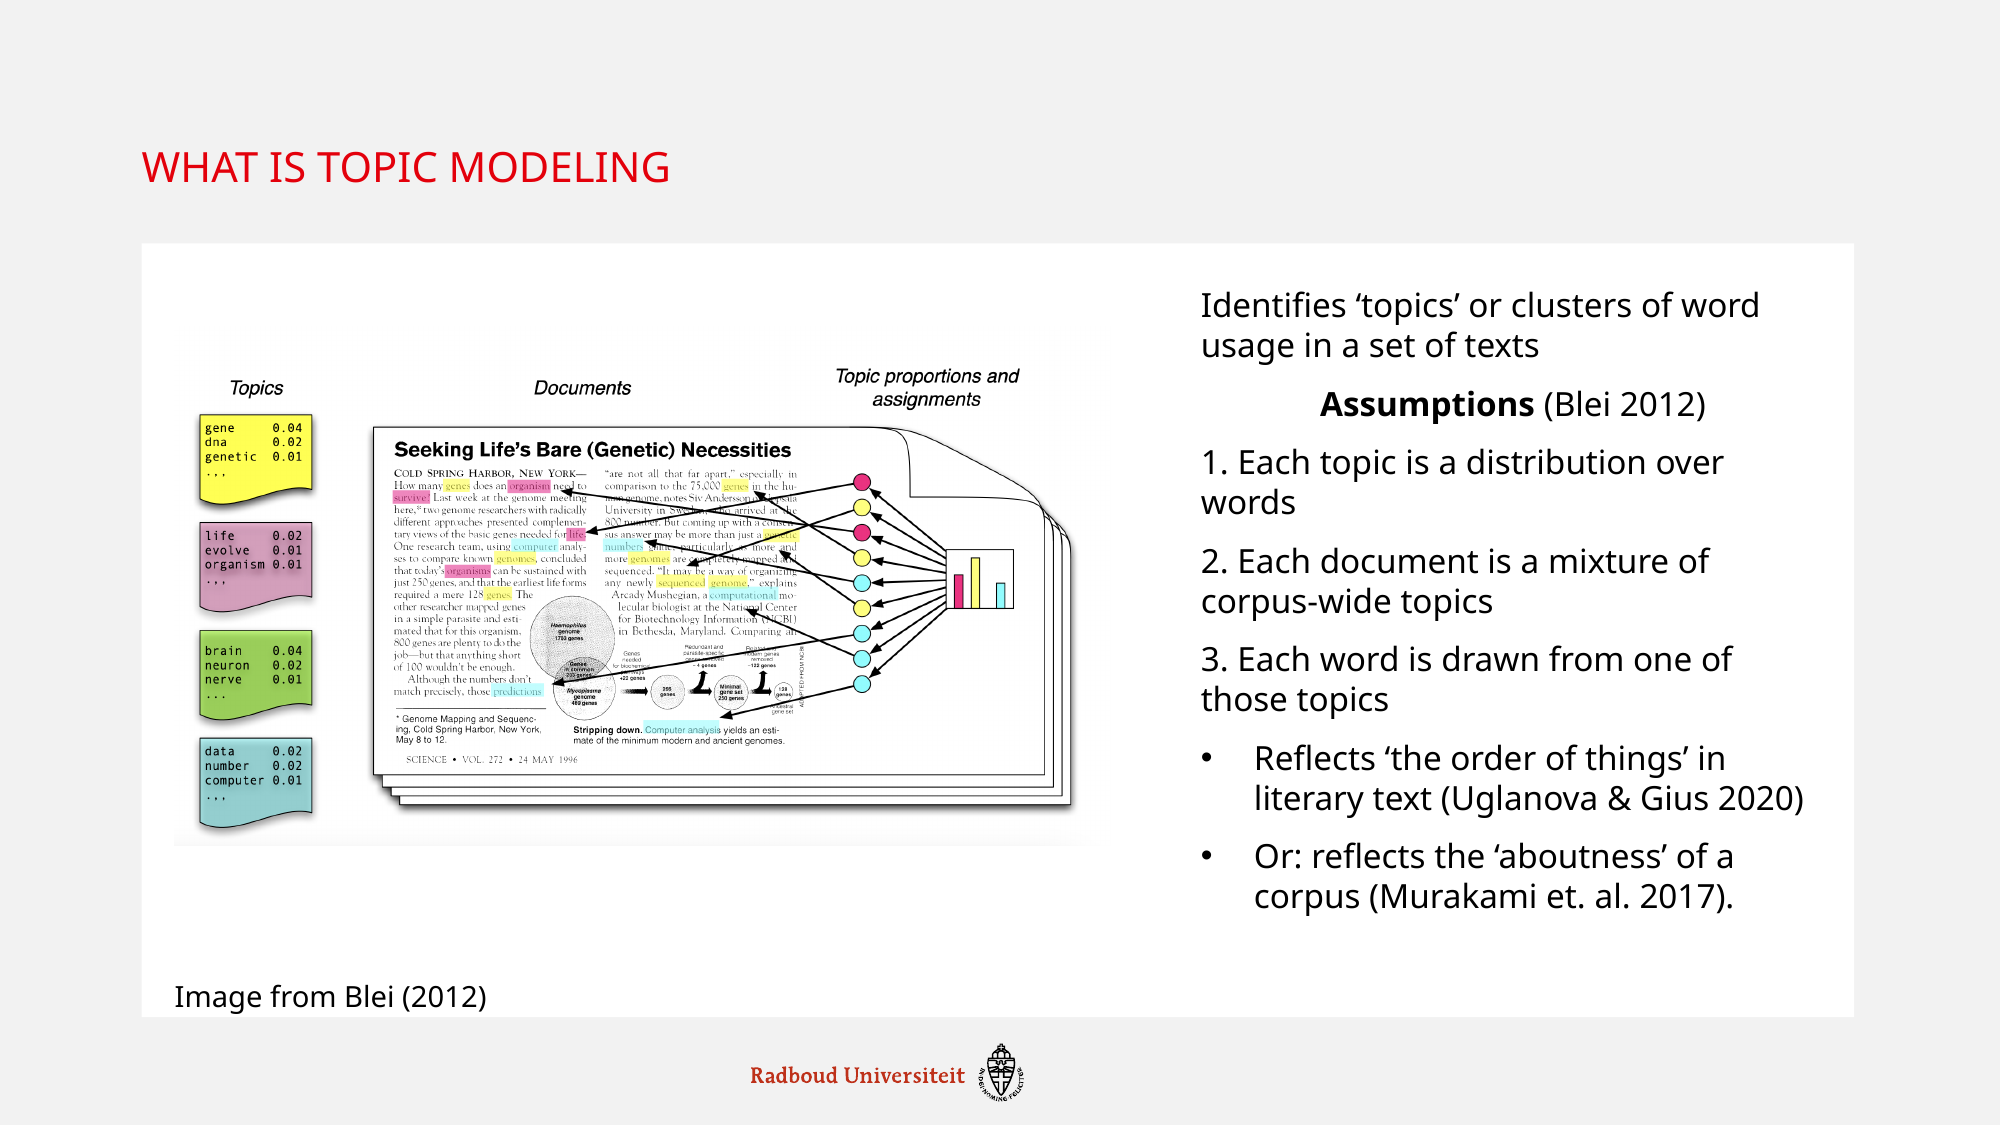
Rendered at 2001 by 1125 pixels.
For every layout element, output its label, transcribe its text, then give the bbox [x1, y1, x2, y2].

picture [174, 326, 1112, 847]
title What is Topic Modeling [141, 146, 1855, 195]
text_box Image from Blei (2012) [174, 978, 848, 1014]
list Identifies ‘topics’ or clusters of word usage in a set of texts Assumptions (Blei 2012) 1. Each topic is a distribution over words 2. Each document is a mixture of corpus-wide topics 3. Each word is drawn from one of those topics Reflects ‘the order of things’ in literary text (Uglanova & Gius 2020) Or: reflects the ‘aboutness’ of a corpus (Murakami et. al. 2017). [1200, 284, 1826, 1014]
